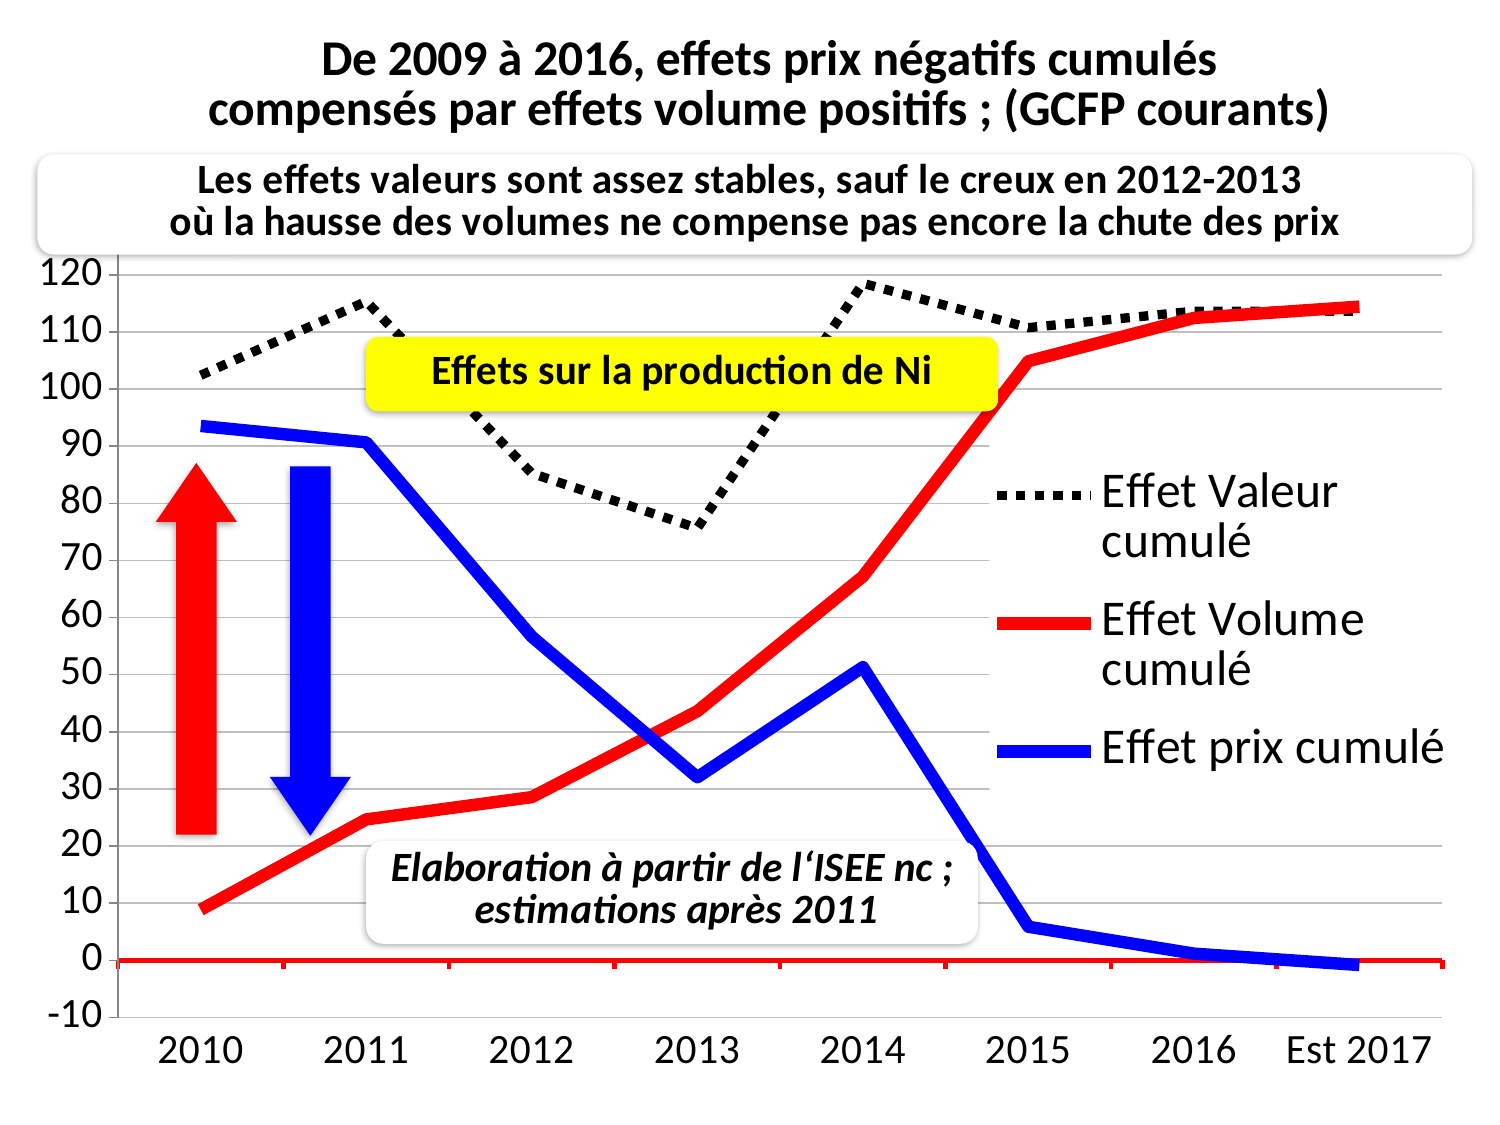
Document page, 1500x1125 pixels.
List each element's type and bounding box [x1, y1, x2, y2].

chart [30, 22, 1479, 1099]
